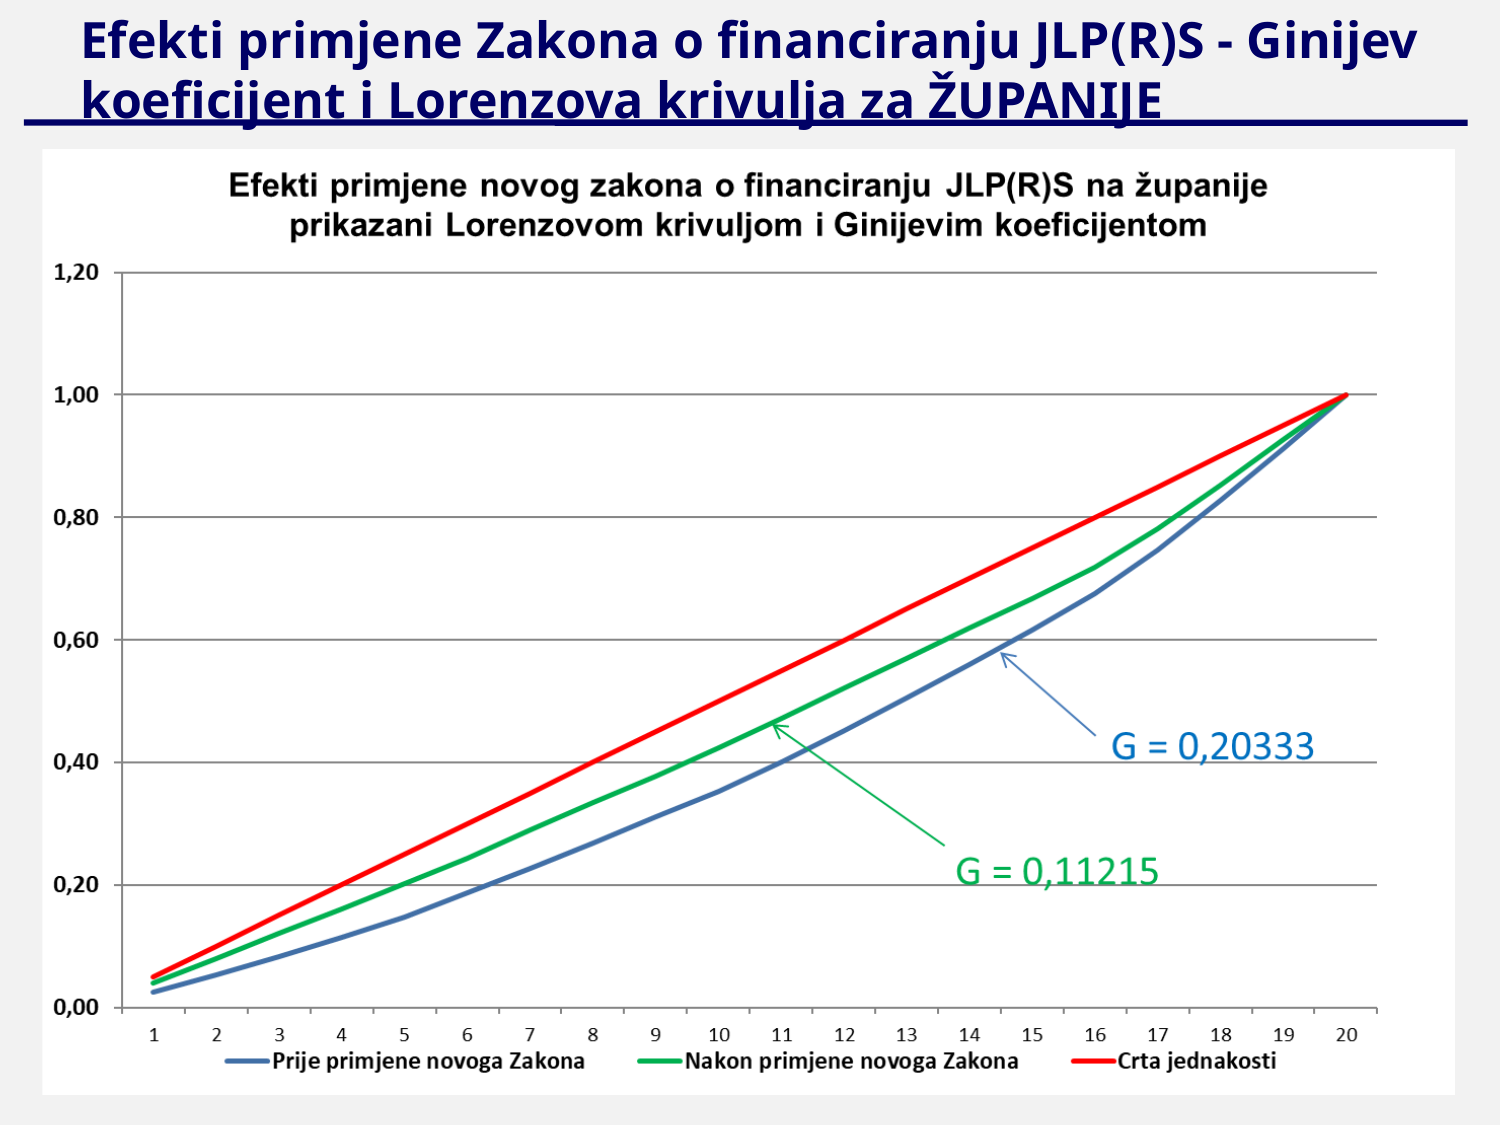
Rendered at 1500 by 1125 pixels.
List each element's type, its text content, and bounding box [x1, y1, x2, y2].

title Efekti primjene Zakona o financiranju JLP(R)S - Ginijev koeficijent i Lorenzova krivulja za ŽUPANIJE [64, 0, 1459, 138]
picture [41, 149, 1455, 1095]
